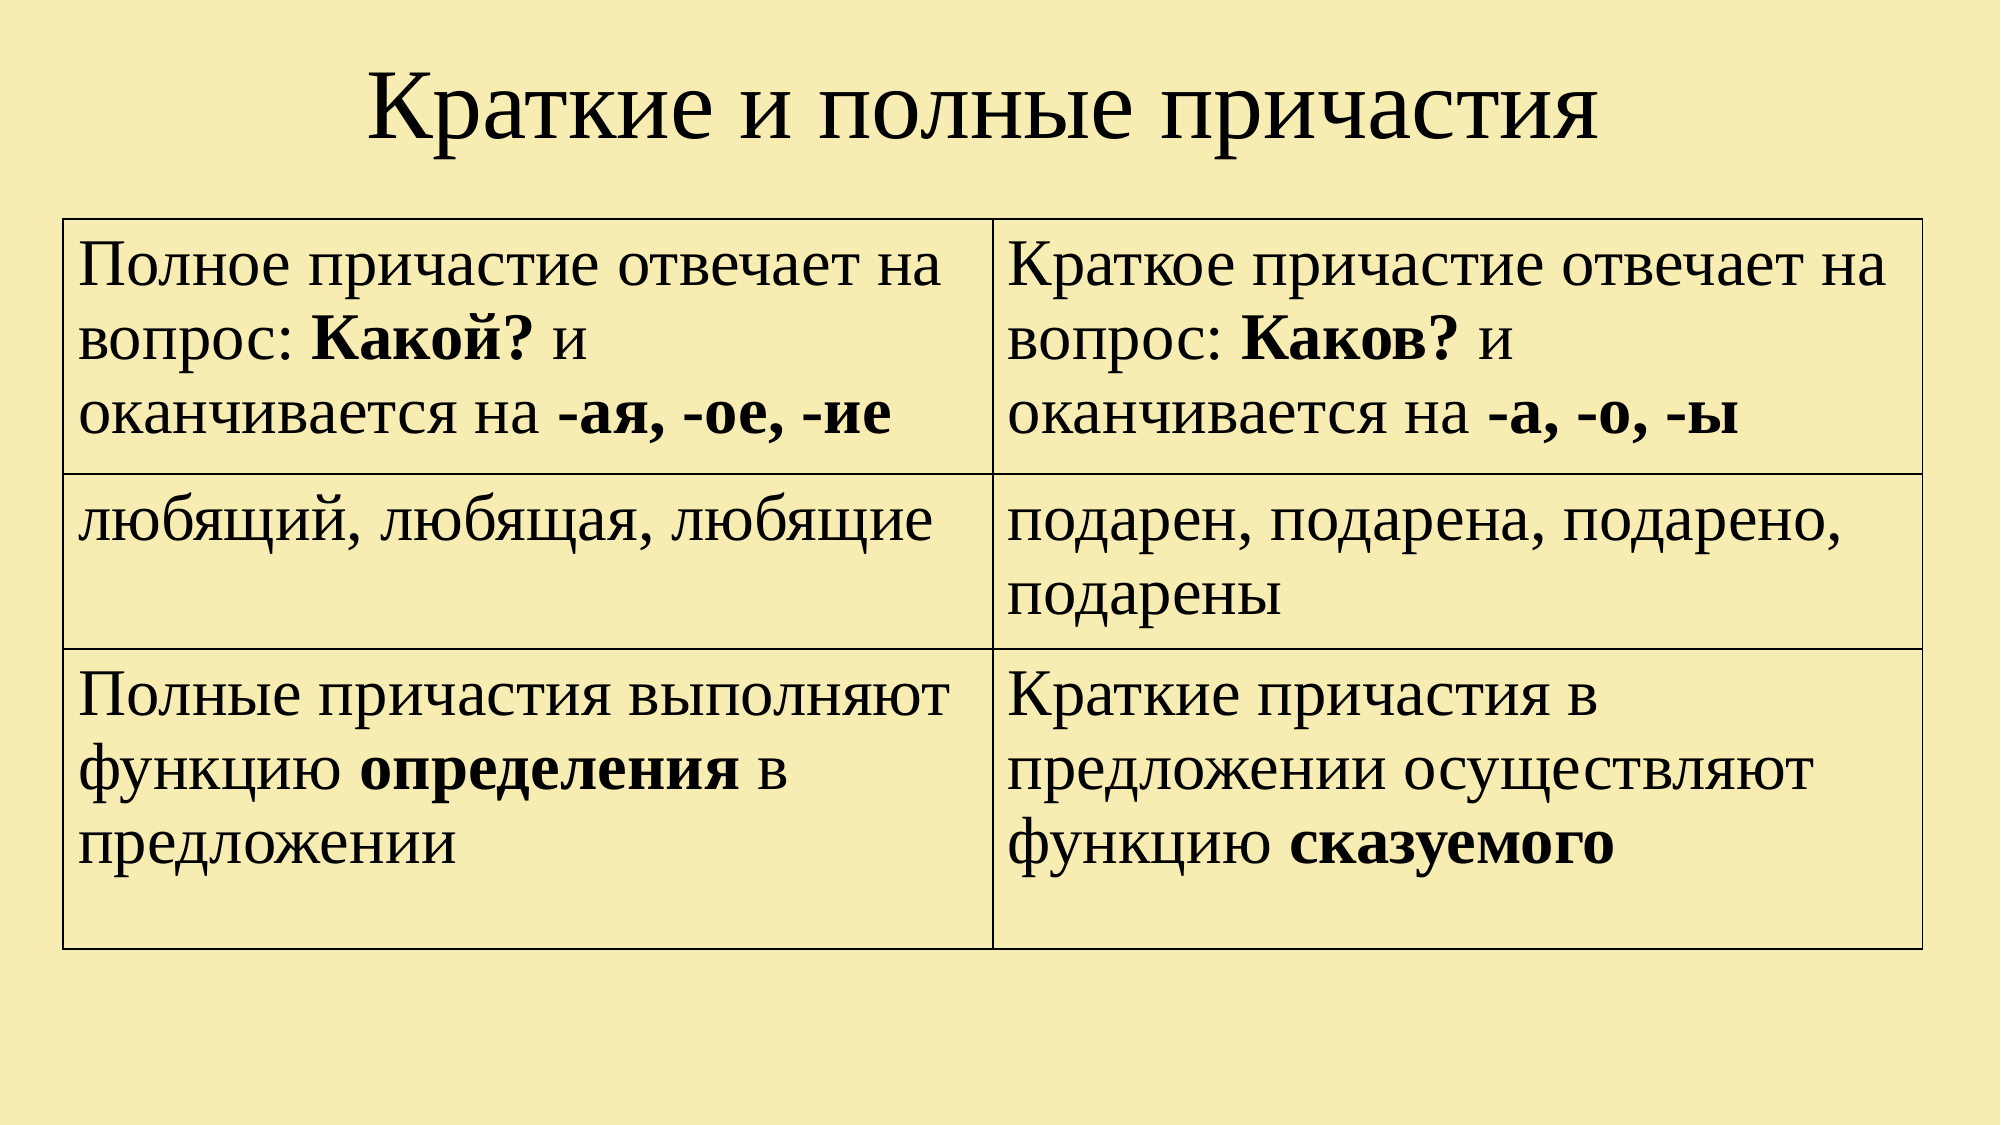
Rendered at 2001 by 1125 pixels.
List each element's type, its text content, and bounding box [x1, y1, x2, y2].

table_cell Полные причастия выполняют функцию определения в предложении [64, 650, 992, 948]
table_cell подарен, подарена, подарено, подарены [994, 475, 1922, 648]
table_cell Краткие причастия в предложении осуществляют функцию сказуемого [994, 650, 1922, 948]
table_cell любящий, любящая, любящие [64, 475, 992, 648]
table_header Полное причастие отвечает на вопрос: Какой? и оканчивается на -ая, -ое, -ие [64, 220, 992, 473]
text_box Краткие и полные причастия [351, 31, 1635, 167]
table_header Краткое причастие отвечает на вопрос: Каков? и оканчивается на -а, -о, -ы [994, 220, 1922, 473]
